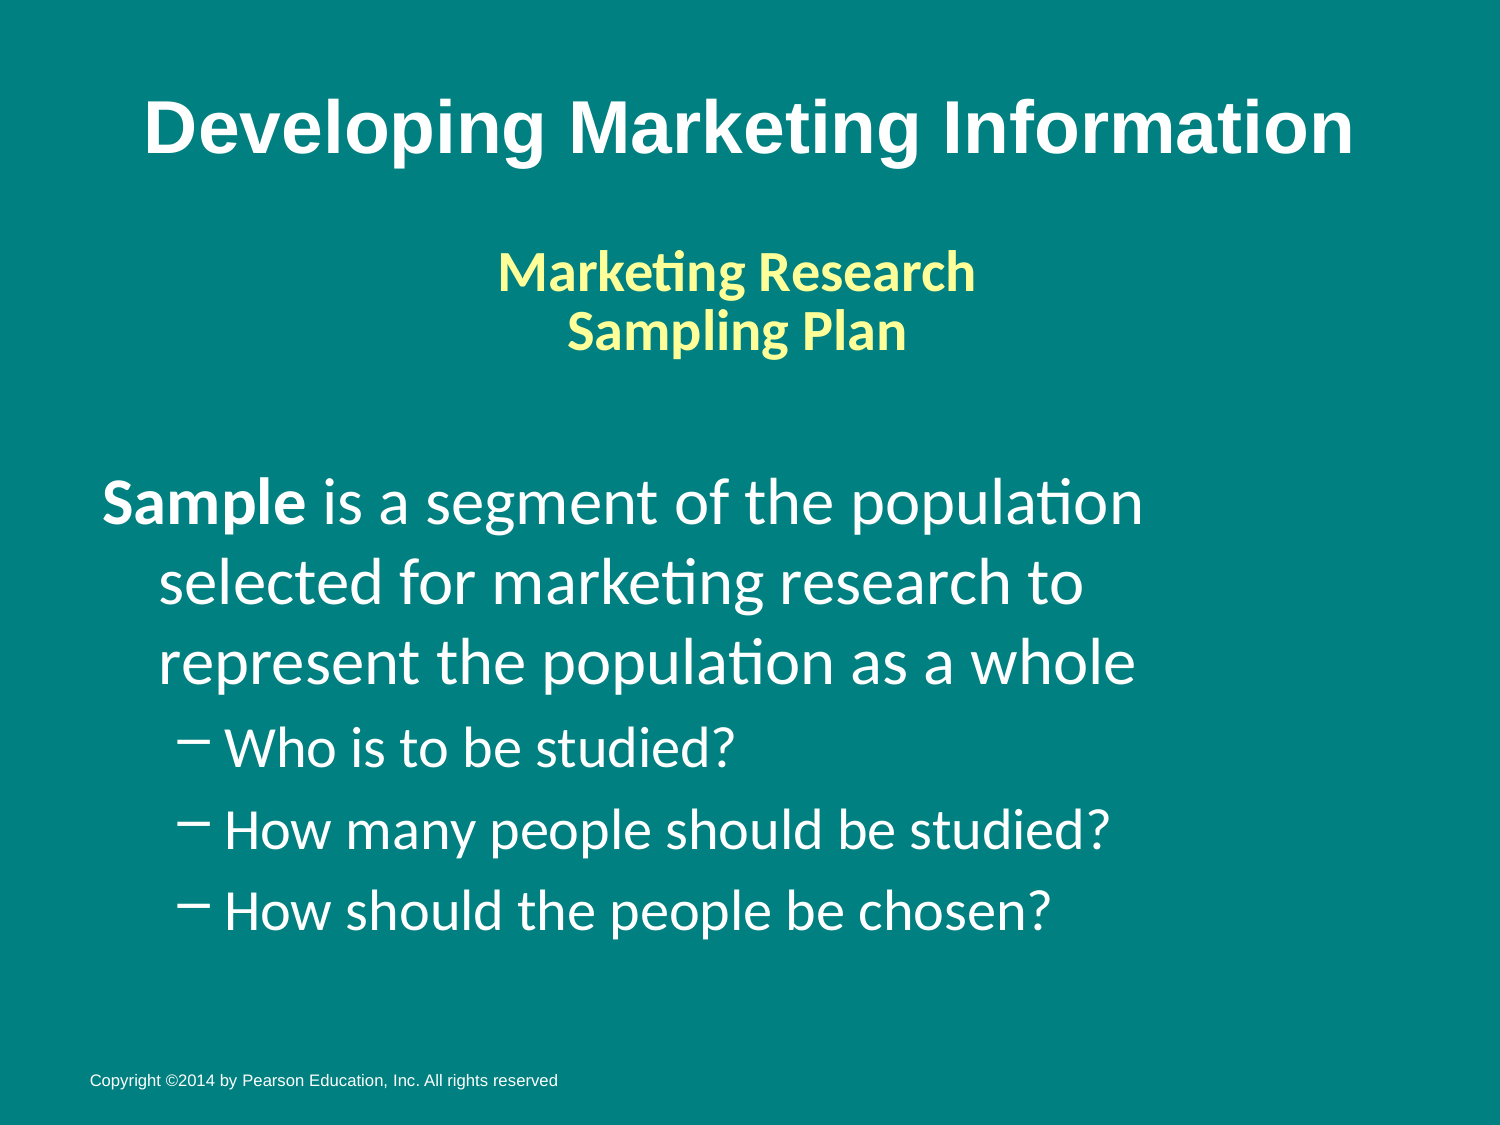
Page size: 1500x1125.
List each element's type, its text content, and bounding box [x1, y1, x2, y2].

text_box Copyright ©2014 by Pearson Education, Inc. All rights reserved [74, 1062, 825, 1098]
list Sample is a segment of the population selected for marketing research to represent the population as a whole Who is to be studied? How many people should be studied? How should the people be chosen? [87, 449, 1363, 1125]
title Developing Marketing Information [112, 37, 1388, 226]
list Marketing Research Sampling Plan [149, 237, 1326, 301]
